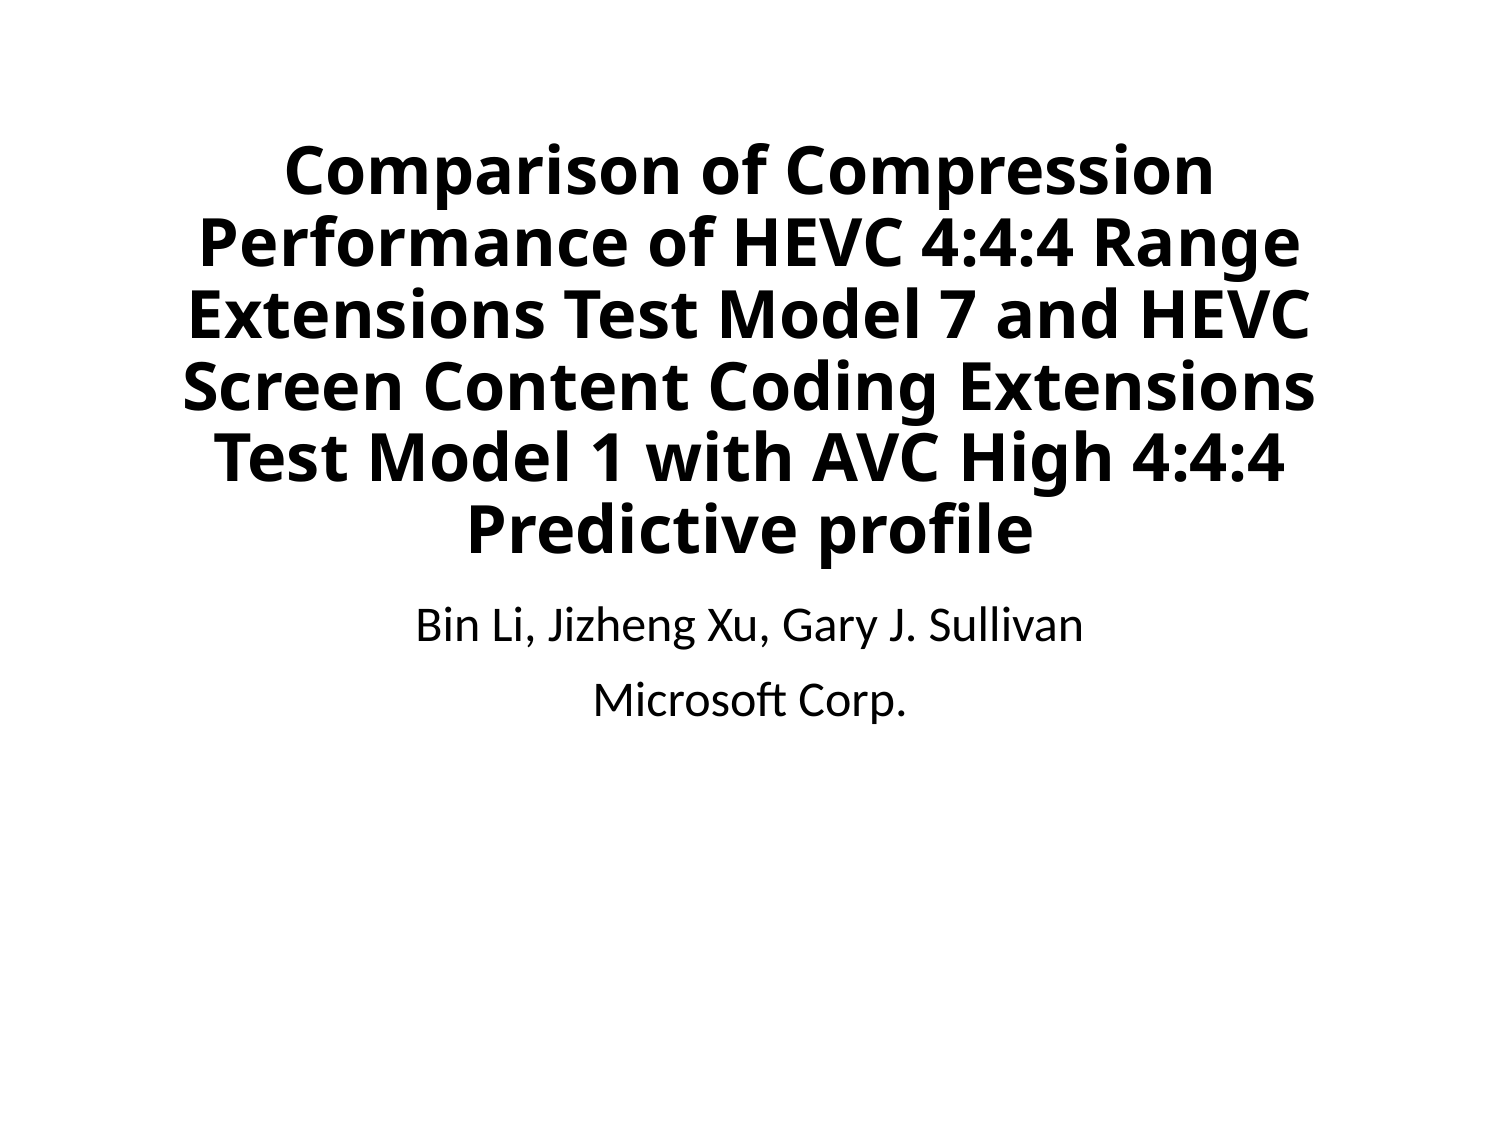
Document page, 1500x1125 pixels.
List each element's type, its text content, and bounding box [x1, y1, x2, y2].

subtitle Bin Li, Jizheng Xu, Gary J. Sullivan Microsoft Corp. [187, 590, 1313, 863]
title Comparison of Compression Performance of HEVC 4:4:4 Range Extensions Test Model 7 and HEVC Screen Content Coding Extensions Test Model 1 with AVC High 4:4:4 Predictive profile [112, 184, 1388, 576]
